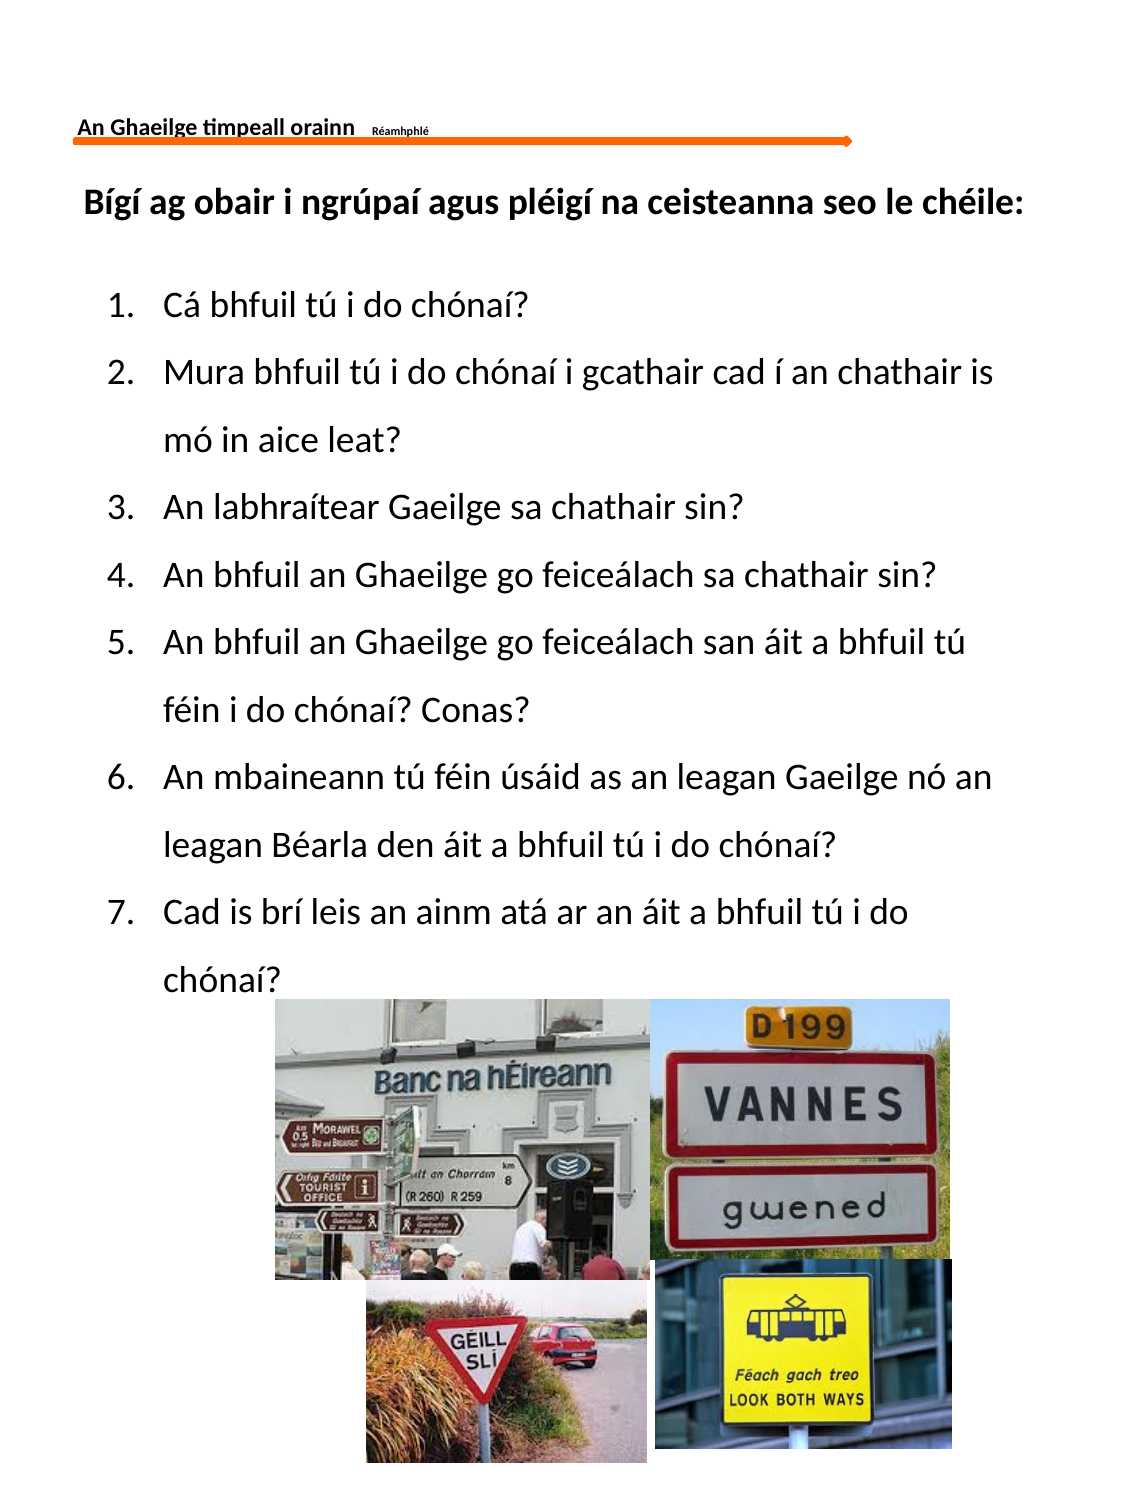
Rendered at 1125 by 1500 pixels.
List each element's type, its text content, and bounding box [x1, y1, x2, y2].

text_box Bígí ag obair i ngrúpaí agus pléigí na ceisteanna seo le chéile: [68, 169, 1069, 230]
text_box [72, 135, 853, 147]
picture [274, 999, 953, 1463]
text_box An Ghaeilge timpeall orainn Réamhphlé [62, 37, 1075, 163]
text_box Cá bhfuil tú i do chónaí? Mura bhfuil tú i do chónaí i gcathair cad í an chathair is mó in aice leat? An labhraítear Gaeilge sa chathair sin? An bhfuil an Ghaeilge go feiceálach sa chathair sin? An bhfuil an Ghaeilge go feiceálach san áit a bhfuil tú féin i do chónaí? Conas? An mbaineann tú féin úsáid as an leagan Gaeilge nó an leagan Béarla den áit a bhfuil tú i do chónaí? Cad is brí leis an ainm atá ar an áit a bhfuil tú i do chónaí? [92, 249, 1018, 1053]
